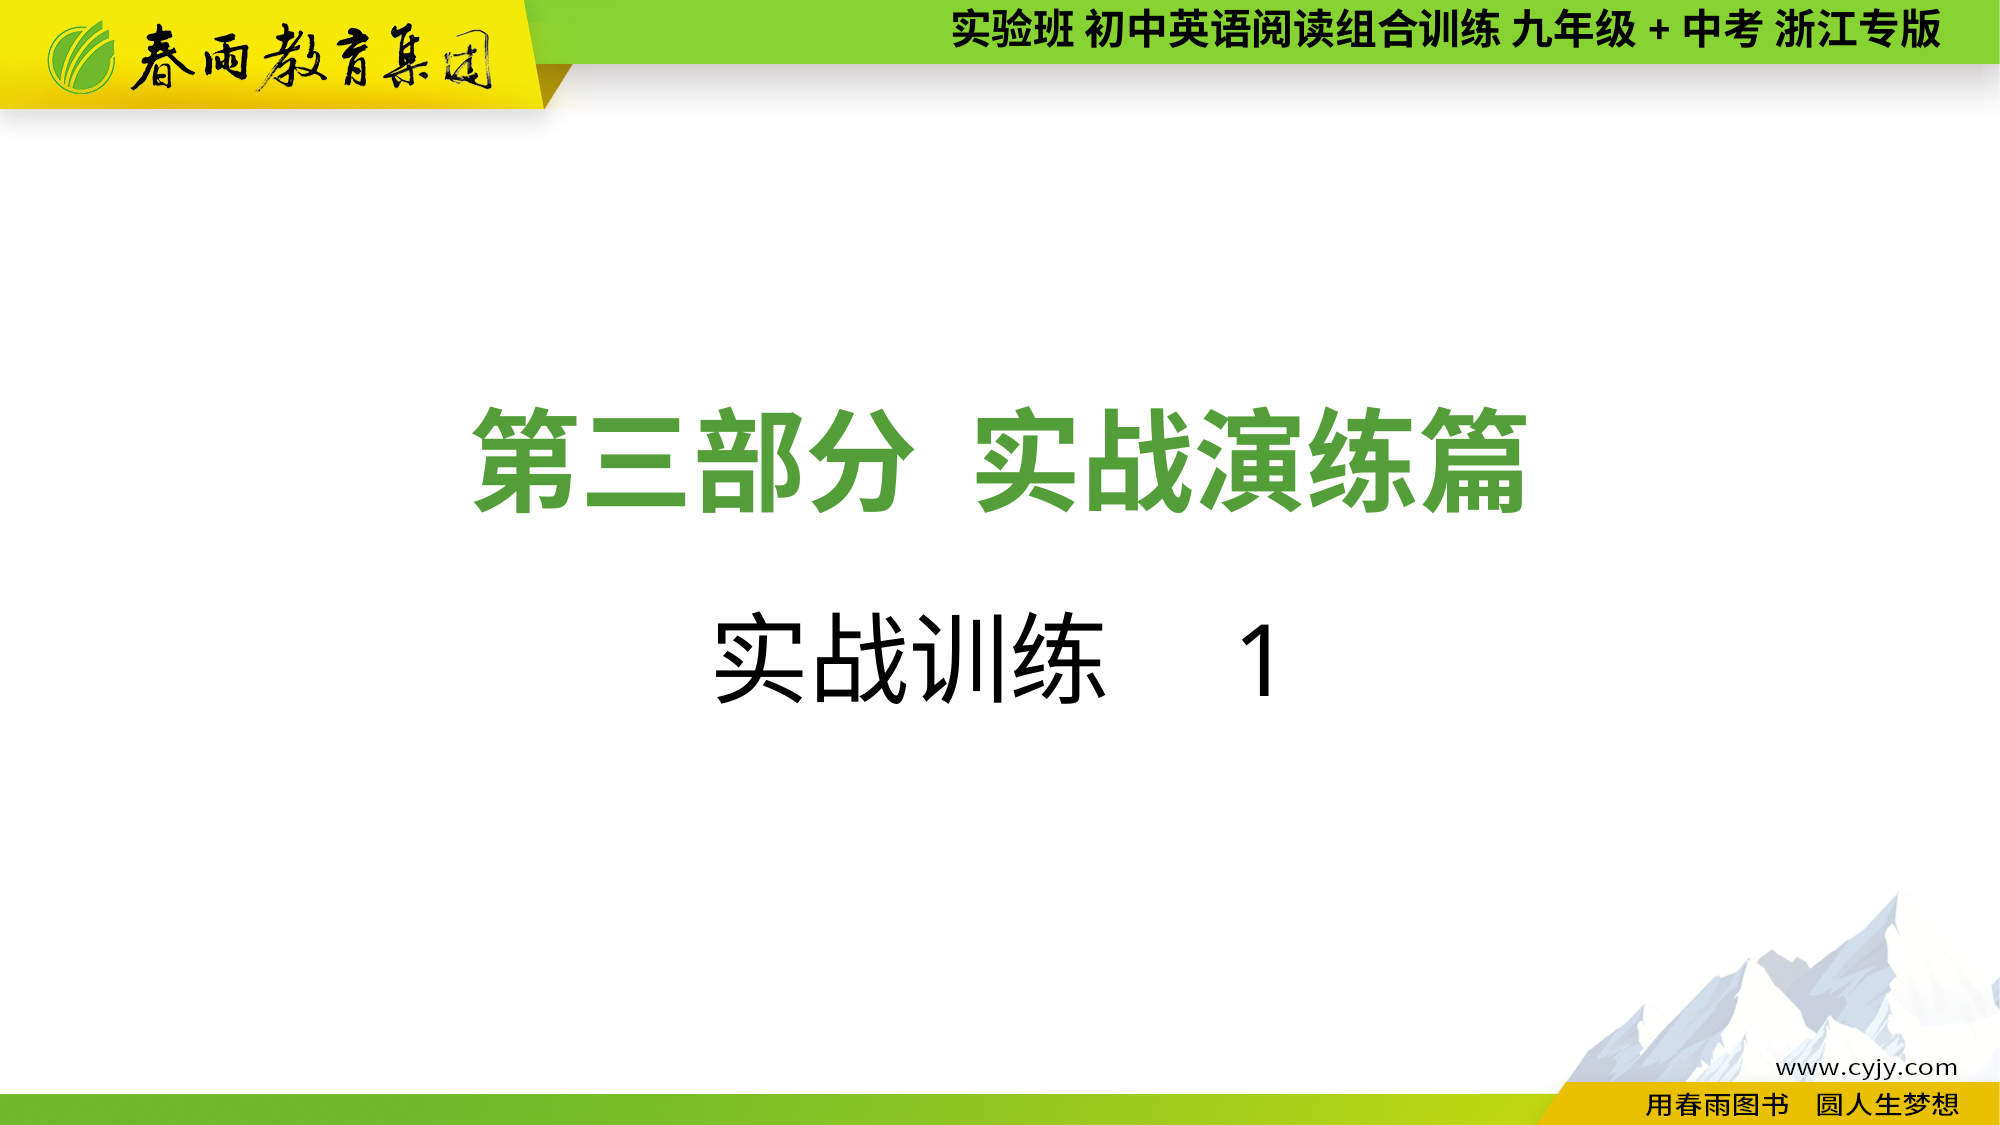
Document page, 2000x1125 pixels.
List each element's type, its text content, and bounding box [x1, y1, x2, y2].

text_box 第三部分 实战演练篇 [54, 316, 1946, 528]
picture [0, 0, 2000, 1125]
text_box 实战训练 1 [54, 528, 1946, 724]
